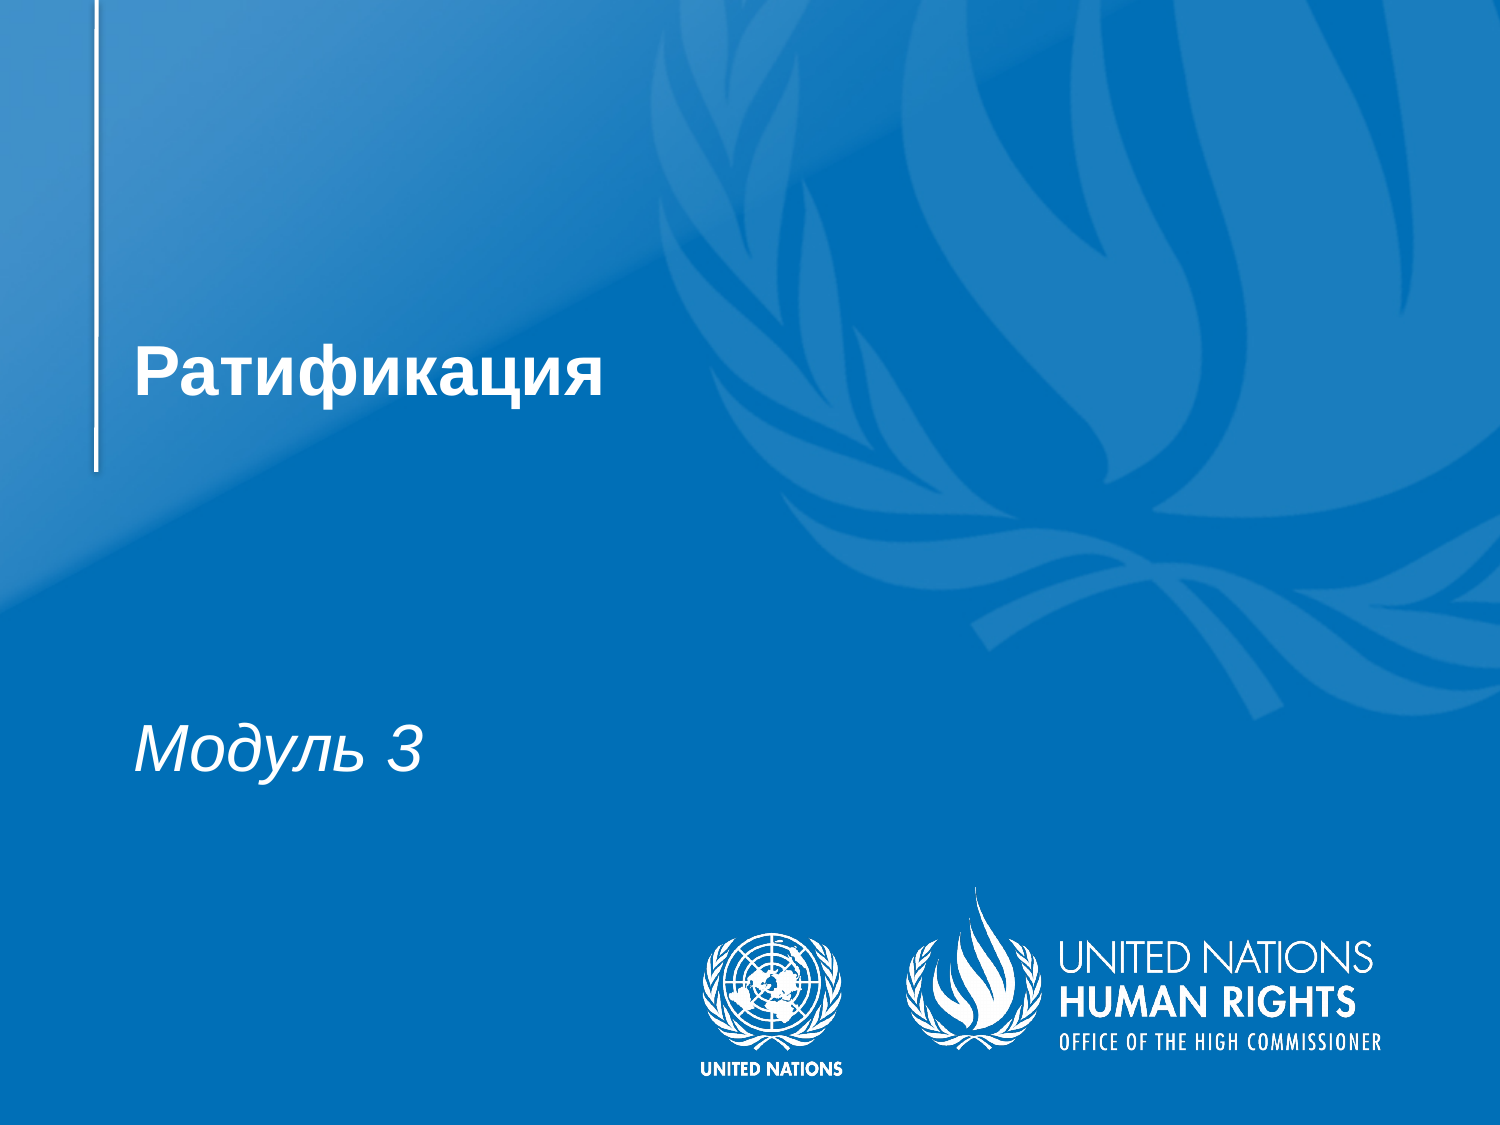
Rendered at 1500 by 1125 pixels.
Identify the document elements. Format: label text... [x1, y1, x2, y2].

subtitle Модуль 3 [118, 696, 1200, 858]
title Ратификация [118, 316, 1325, 506]
picture [0, 0, 1500, 1125]
